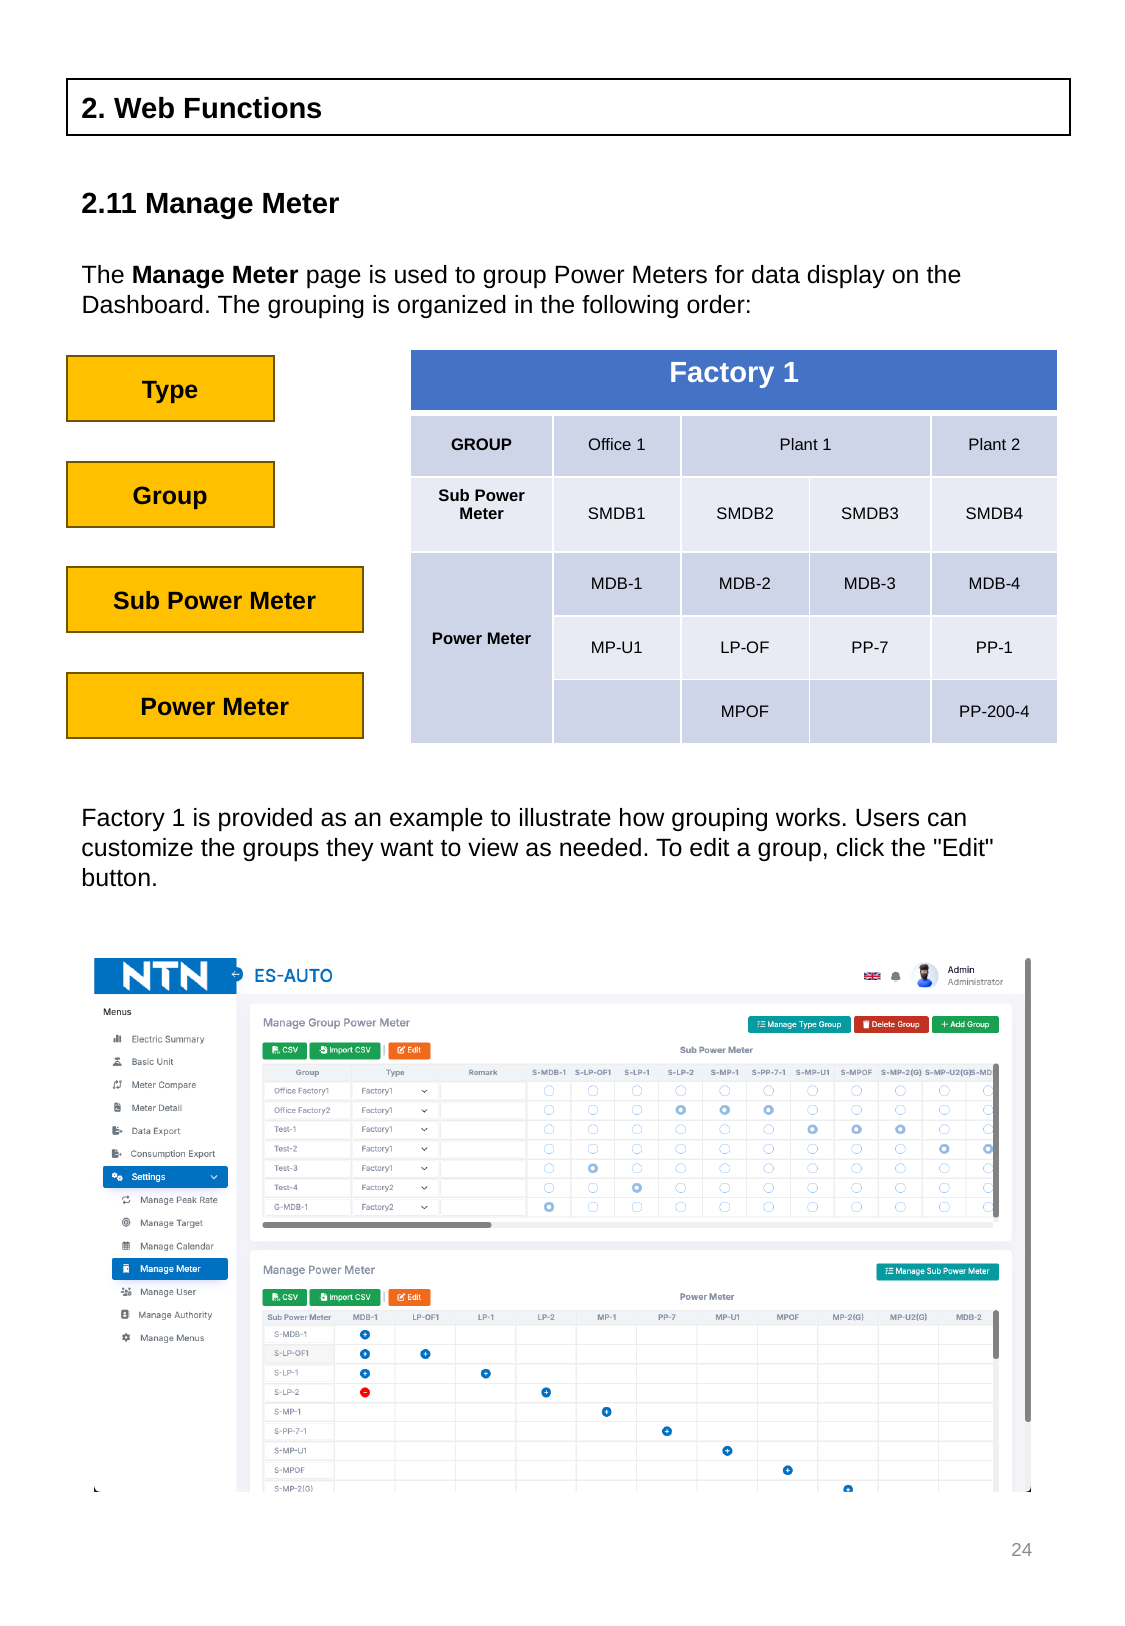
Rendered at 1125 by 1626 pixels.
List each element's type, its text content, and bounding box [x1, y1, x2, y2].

text_box 24 [794, 1506, 1048, 1593]
text_box Power Meter [66, 672, 364, 739]
table_cell [810, 680, 930, 743]
table_cell SMDB3 [810, 478, 930, 551]
table_cell GROUP [411, 416, 552, 476]
table_cell MP-U1 [554, 617, 680, 679]
text_box Factory 1 is provided as an example to illustrate how grouping works. Users can customize the groups they want to view as needed. To edit a group, click the "Edit" button. [66, 793, 1059, 899]
table_cell PP-1 [932, 617, 1057, 679]
table_cell PP-200-4 [932, 680, 1057, 743]
table_cell SMDB4 [932, 478, 1057, 551]
table_cell SMDB2 [682, 478, 809, 551]
table_cell Office 1 [554, 416, 680, 476]
text_box Type [66, 355, 275, 422]
text_box Group [66, 461, 275, 528]
table_cell Sub Power Meter [411, 478, 552, 551]
table_cell Plant 2 [932, 416, 1057, 476]
table_cell LP-OF [682, 617, 809, 679]
table_cell MPOF [682, 680, 809, 743]
table_cell [554, 680, 680, 743]
table_cell MDB-2 [682, 553, 809, 615]
table_cell MDB-3 [810, 553, 930, 615]
table_cell Plant 1 [682, 416, 930, 476]
table_cell PP-7 [810, 617, 930, 679]
table_header Factory 1 [411, 350, 1057, 410]
text_box 2. Web Functions [66, 78, 1071, 136]
text_box 2.11 Manage Meter [66, 177, 847, 227]
table_cell MDB-4 [932, 553, 1057, 615]
text_box The Manage Meter page is used to group Power Meters for data display on the Dashboard. The grouping is organized in the following order: [66, 250, 1071, 326]
picture [94, 958, 1031, 1492]
table_cell Power Meter [411, 553, 552, 743]
table_cell MDB-1 [554, 553, 680, 615]
text_box Sub Power Meter [66, 566, 364, 633]
table_cell SMDB1 [554, 478, 680, 551]
